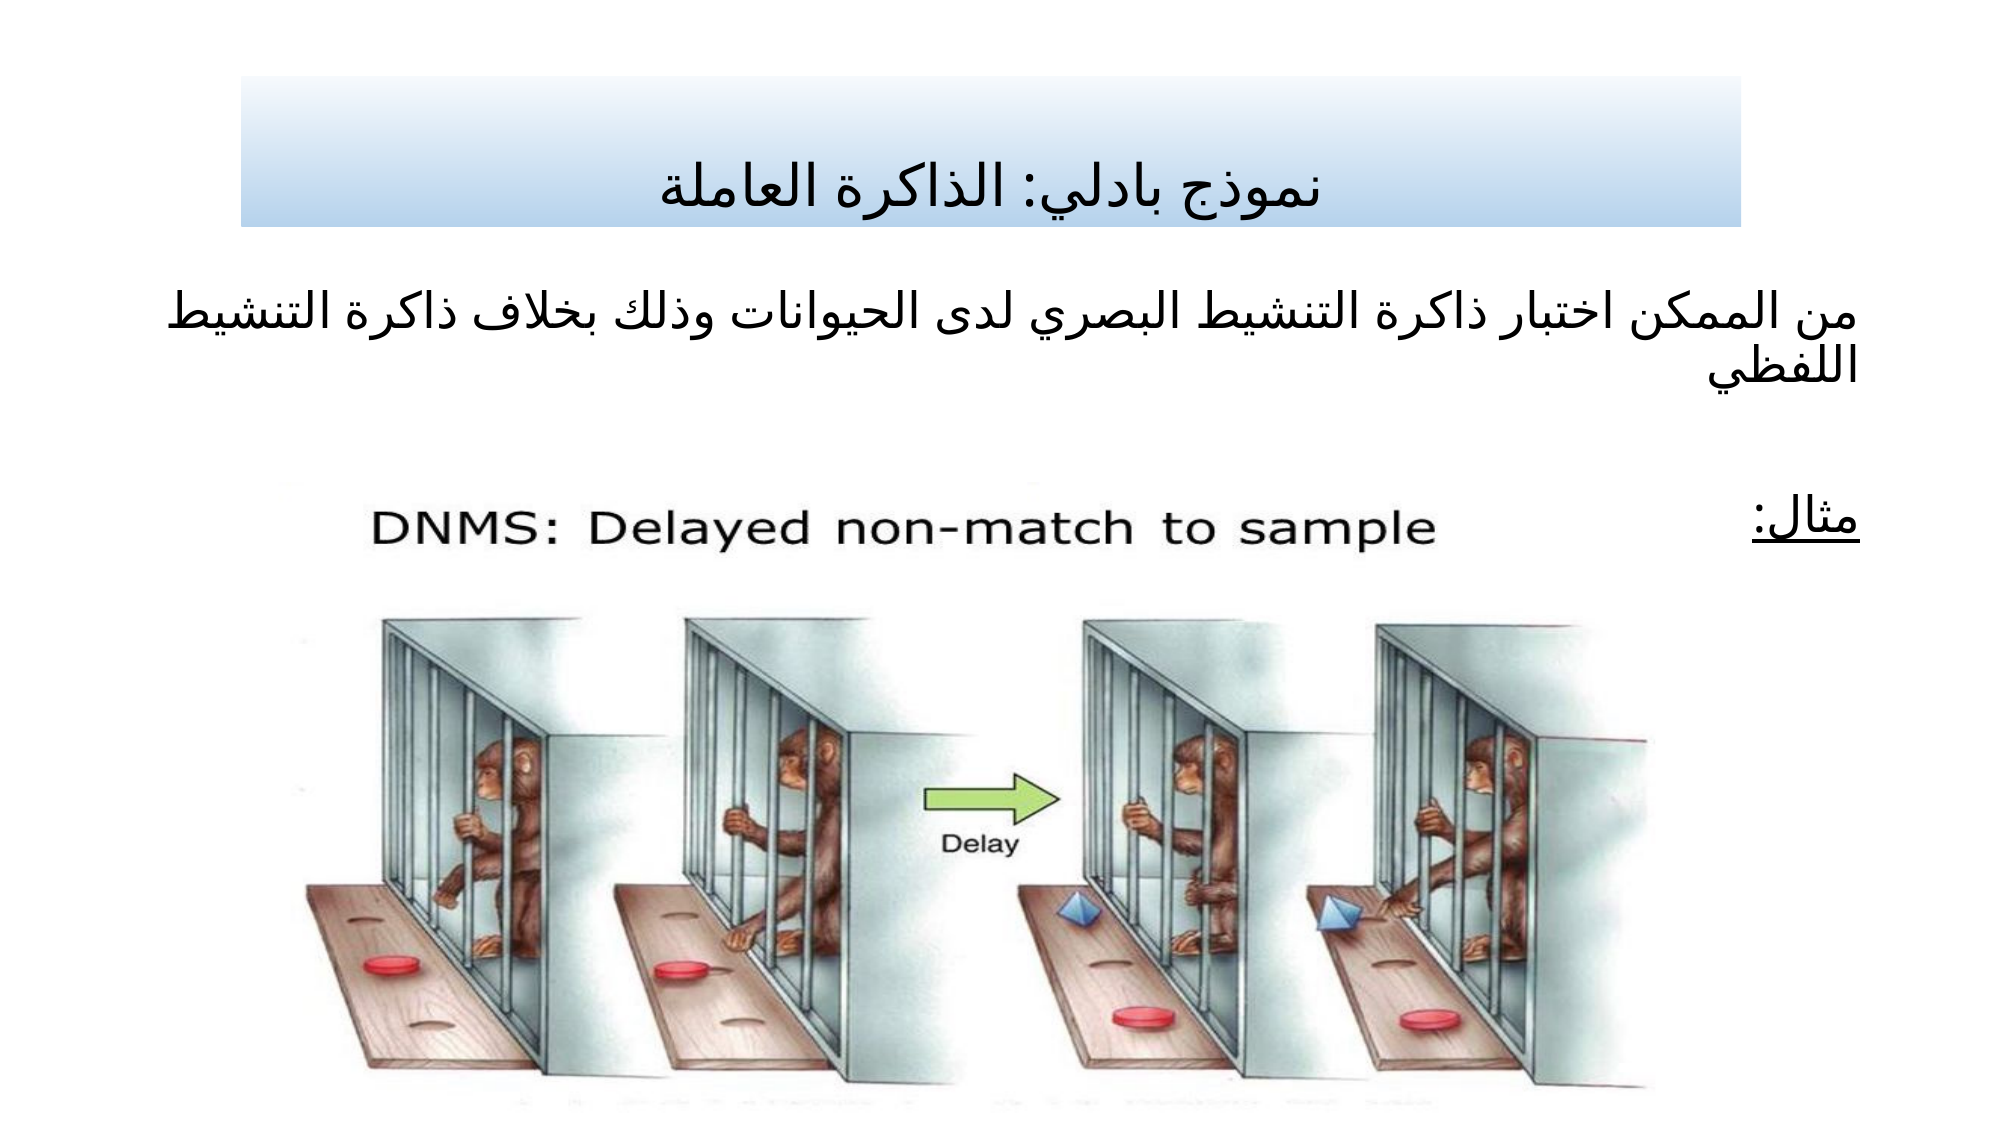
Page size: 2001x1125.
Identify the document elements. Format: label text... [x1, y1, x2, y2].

subtitle من الممكن اختبار ذاكرة التنشيط البصري لدى الحيوانات وذلك بخلاف ذاكرة التنشيط اللفظي مثال: [117, 277, 1875, 931]
title نموذج بادلي: الذاكرة العاملة [241, 76, 1742, 227]
picture [267, 482, 1684, 1113]
